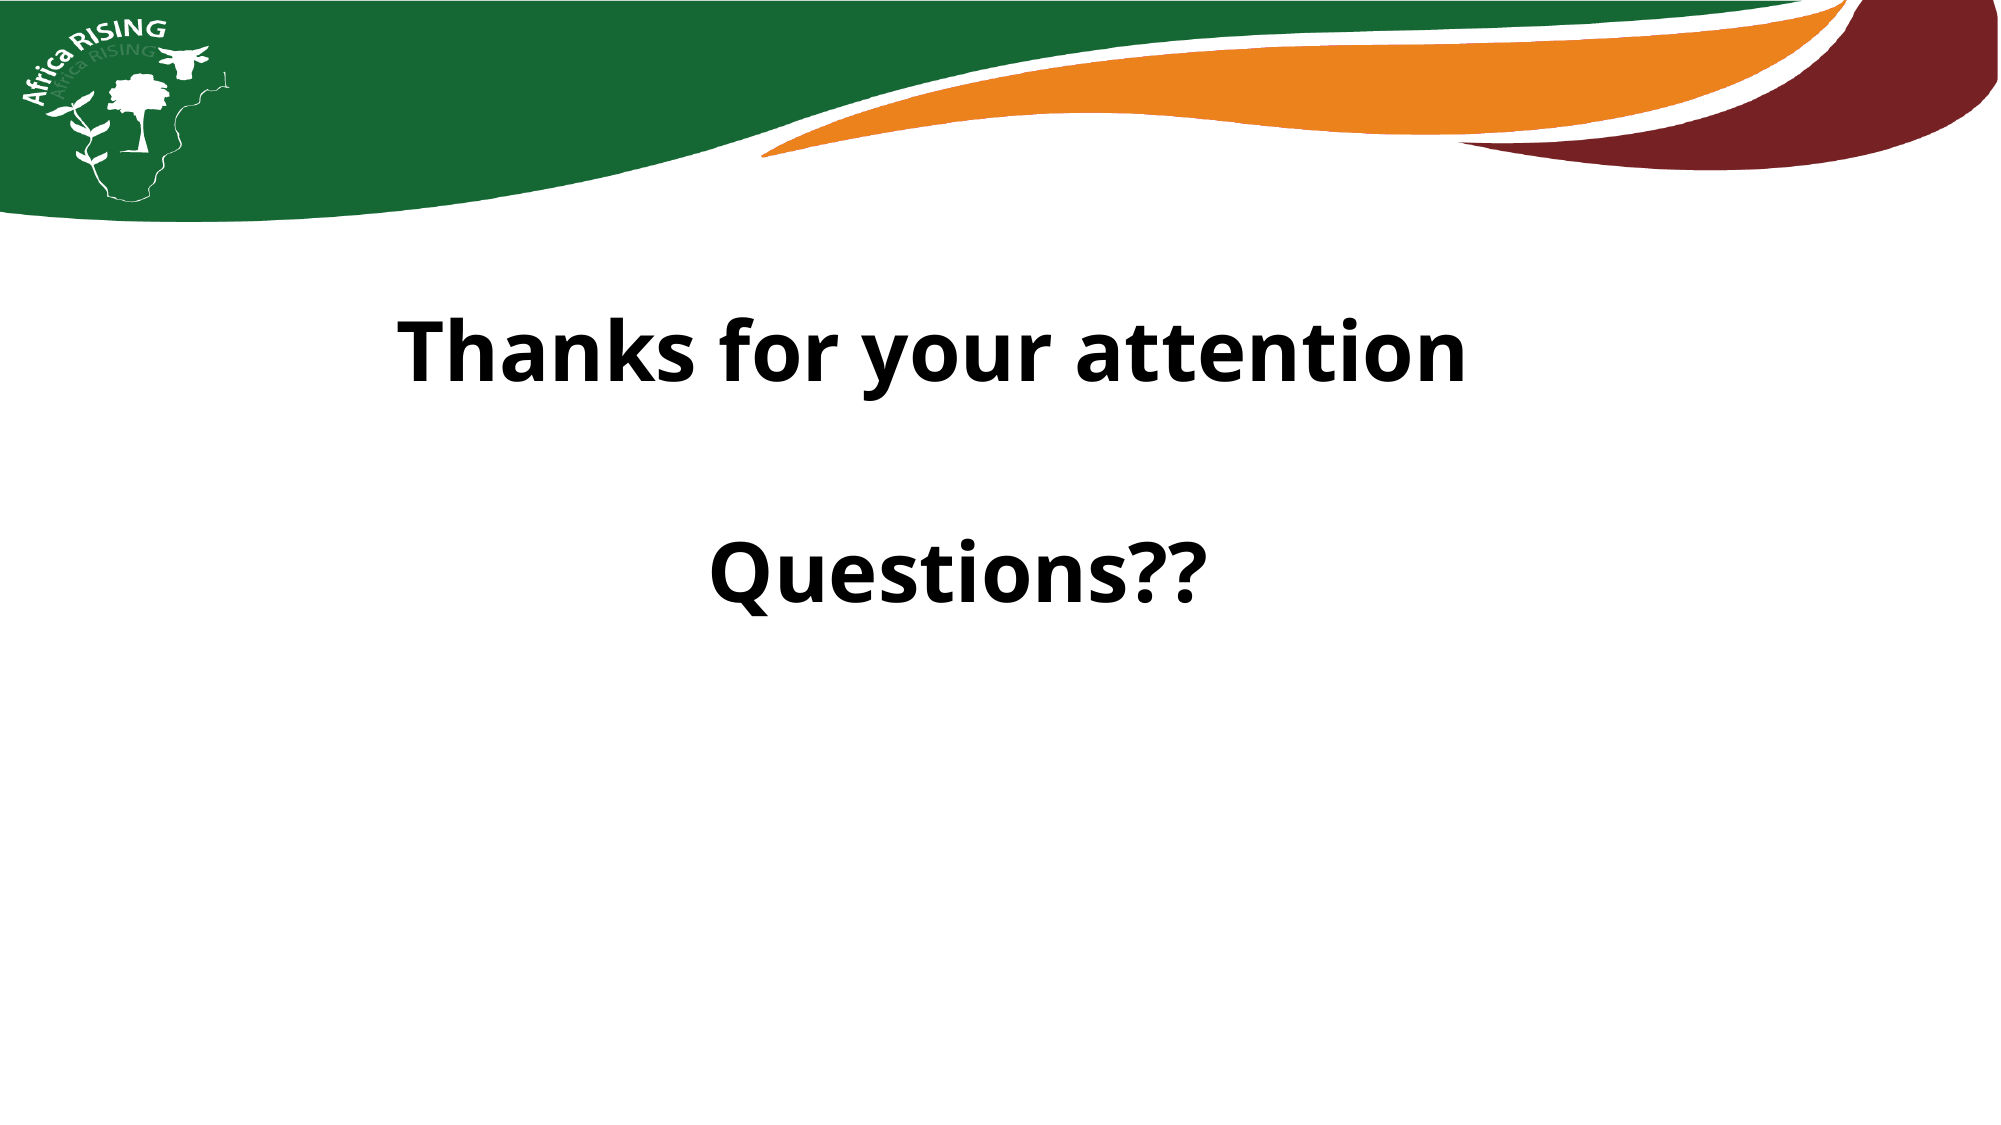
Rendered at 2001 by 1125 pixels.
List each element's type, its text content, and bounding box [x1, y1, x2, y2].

text_box Questions?? [98, 522, 1799, 661]
picture [0, 0, 1998, 222]
list Thanks for your attention [73, 301, 1774, 440]
